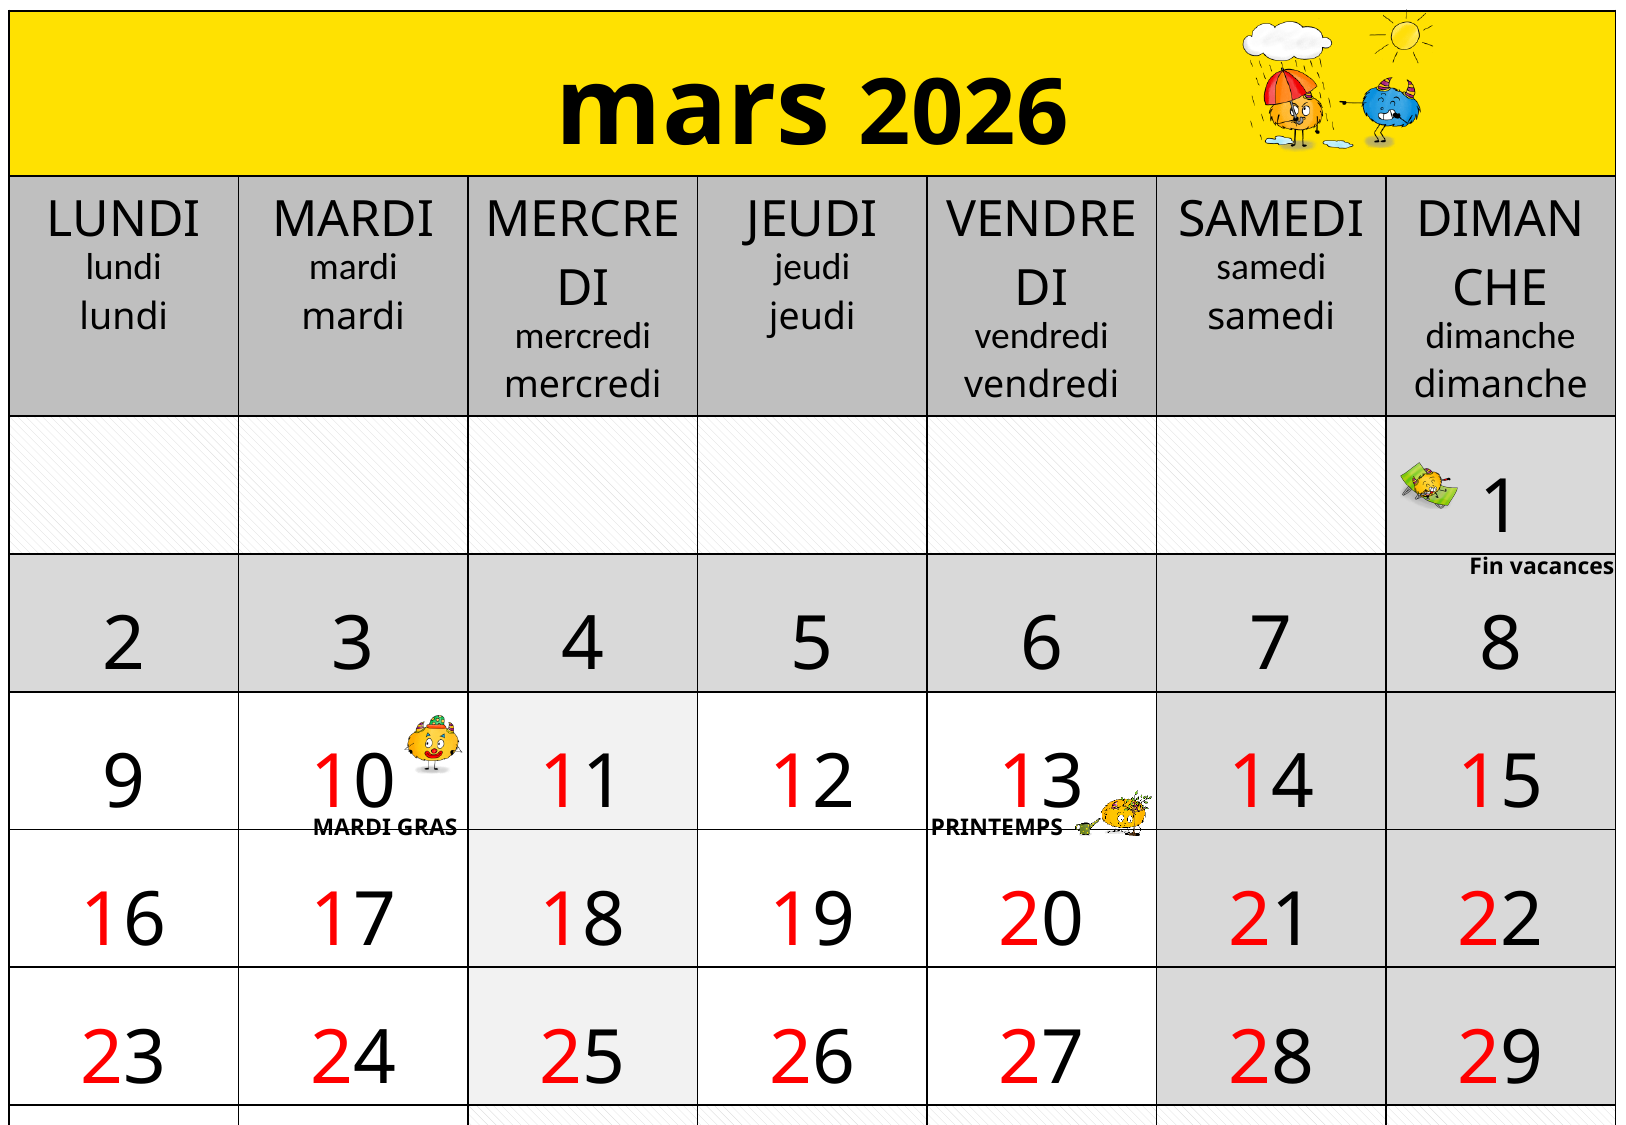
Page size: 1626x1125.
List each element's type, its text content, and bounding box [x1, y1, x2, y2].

table_cell 19 [698, 830, 926, 966]
table_cell 29 [1387, 968, 1615, 1104]
table_header mars 2026 [10, 12, 1615, 175]
text_box MARDI GRAS [297, 805, 499, 848]
table_cell 3 [239, 555, 467, 691]
table_cell 28 [1157, 968, 1385, 1104]
picture [388, 711, 478, 801]
table_cell DIMANCHE dimanche dimanche [1387, 177, 1615, 415]
table_cell 6 [928, 555, 1156, 691]
table_cell VENDREDI vendredi vendredi [928, 177, 1156, 415]
table_cell 13 [928, 693, 1156, 805]
table_cell 16 [10, 830, 238, 966]
picture [1240, 0, 1434, 152]
table_cell 12 [698, 693, 926, 829]
table_cell MERCREDI mercredi mercredi [469, 177, 697, 415]
table_cell 24 [239, 968, 467, 1104]
table_cell 27 [928, 968, 1156, 1104]
table_cell [928, 1106, 1156, 1125]
table_cell 22 [1387, 830, 1615, 966]
table_cell SAMEDI samedi samedi [1157, 177, 1385, 415]
table_cell 14 [1157, 693, 1385, 829]
table_cell [469, 417, 697, 553]
table_cell 2 [10, 555, 238, 691]
table_cell 31 [239, 1106, 467, 1125]
table_cell [469, 1106, 697, 1125]
table_cell 10 [239, 693, 467, 829]
text_box PRINTEMPS [915, 805, 1122, 848]
table_cell 17 [239, 830, 467, 966]
table_cell 21 [1157, 830, 1385, 966]
table_cell MARDI mardi mardi [239, 177, 467, 415]
table_cell 23 [10, 968, 238, 1104]
table_cell 1 [1387, 417, 1615, 553]
table_cell 11 [469, 693, 697, 829]
table_cell 7 [1157, 555, 1385, 691]
table_cell [928, 417, 1156, 553]
table_cell 4 [469, 555, 697, 691]
table_cell 5 [698, 555, 926, 691]
table_cell 30 [10, 1106, 238, 1125]
table_cell [1157, 1106, 1385, 1125]
table_cell [10, 417, 238, 553]
table_cell [239, 417, 467, 553]
table_cell 9 [10, 693, 238, 829]
table_cell JEUDI jeudi jeudi [698, 177, 926, 415]
table_cell 15 [1387, 693, 1615, 829]
table_cell [1157, 417, 1385, 553]
table_cell [1387, 1106, 1615, 1125]
table_cell 8 [1387, 555, 1615, 691]
table_cell [698, 417, 926, 553]
table_cell 26 [698, 968, 926, 1104]
picture [1074, 790, 1153, 836]
table_cell 20 [928, 839, 1156, 966]
table_cell [698, 1106, 926, 1125]
text_box Fin vacances [1454, 544, 1625, 587]
table_cell 25 [469, 968, 697, 1104]
table_cell 18 [469, 830, 697, 966]
table_cell LUNDI lundi lundi [10, 177, 238, 415]
picture [1399, 462, 1458, 510]
